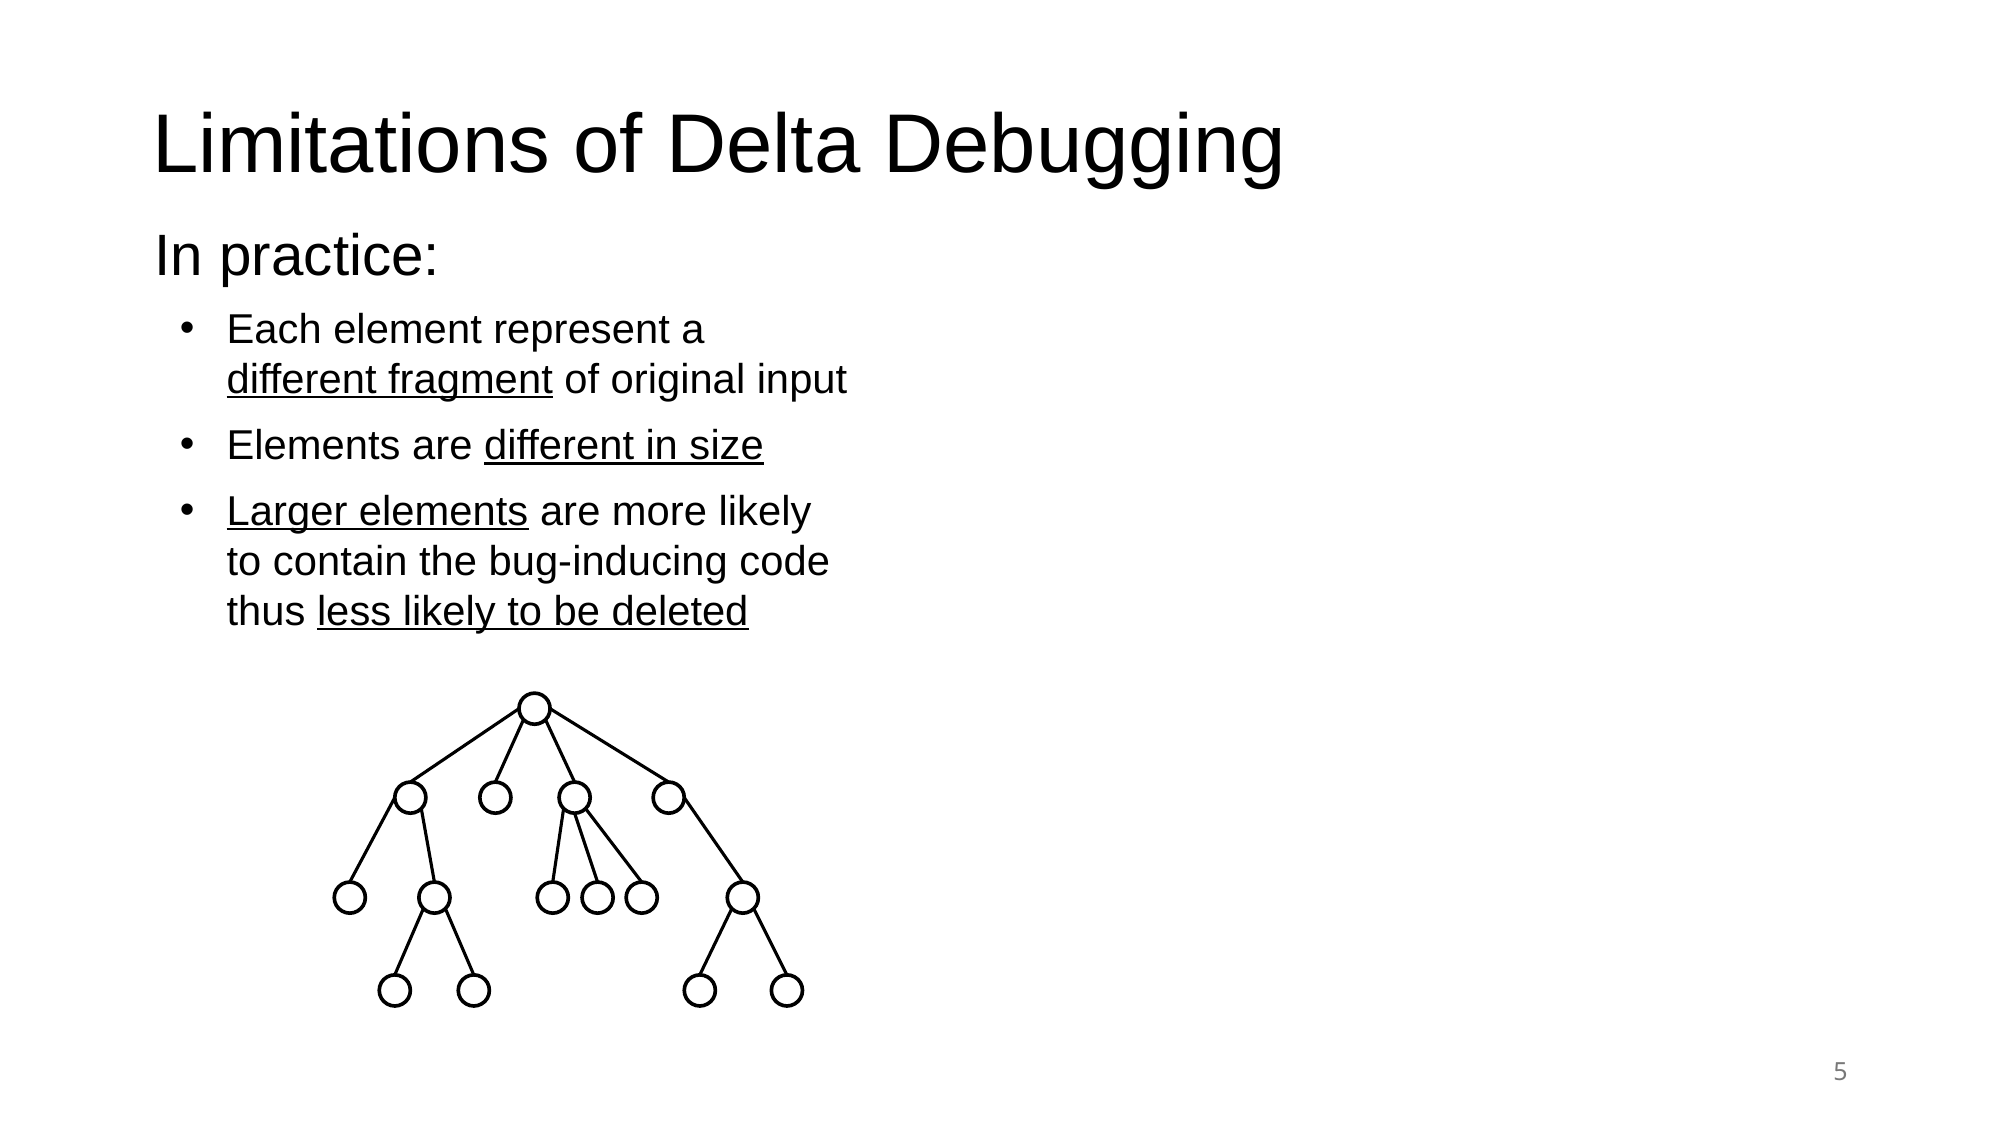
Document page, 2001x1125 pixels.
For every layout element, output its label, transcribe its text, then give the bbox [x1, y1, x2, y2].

text_box Elements are different in size [164, 410, 864, 476]
title Limitations of Delta Debugging [137, 59, 1863, 232]
text_box Each element represent a different fragment of original input [164, 294, 864, 410]
text_box In practice: [139, 209, 456, 295]
slide_number 5 [1412, 1042, 1863, 1103]
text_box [333, 692, 803, 1007]
text_box Larger elements are more likely to contain the bug-inducing code thus less likely to be deleted [164, 476, 864, 642]
